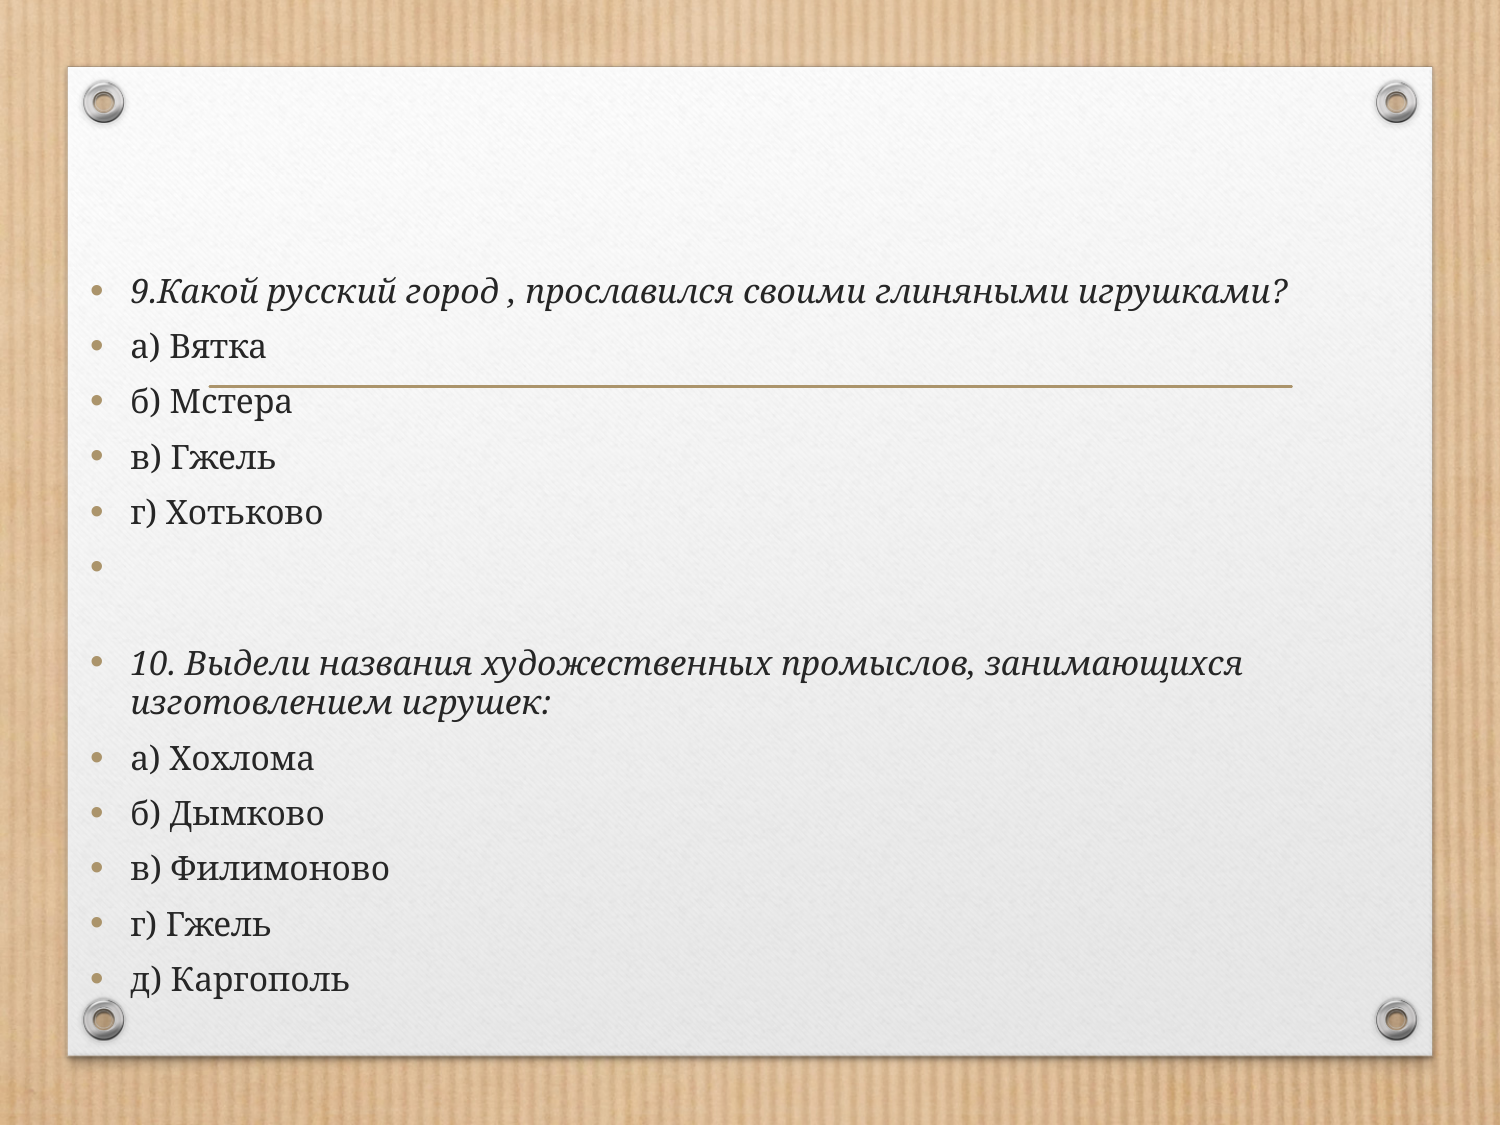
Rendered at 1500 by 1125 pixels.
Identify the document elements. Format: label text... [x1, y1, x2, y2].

list 9.Какой русский город , прославился своими глиняными игрушками? а) Вятка б) Мстера в) Гжель г) Хотьково 10. Выдели названия художественных промыслов, занимающихся изготовлением игрушек: а) Хохлома б) Дымково в) Филимоново г) Гжель д) Каргополь [75, 262, 1425, 1047]
picture [0, 0, 1500, 1125]
